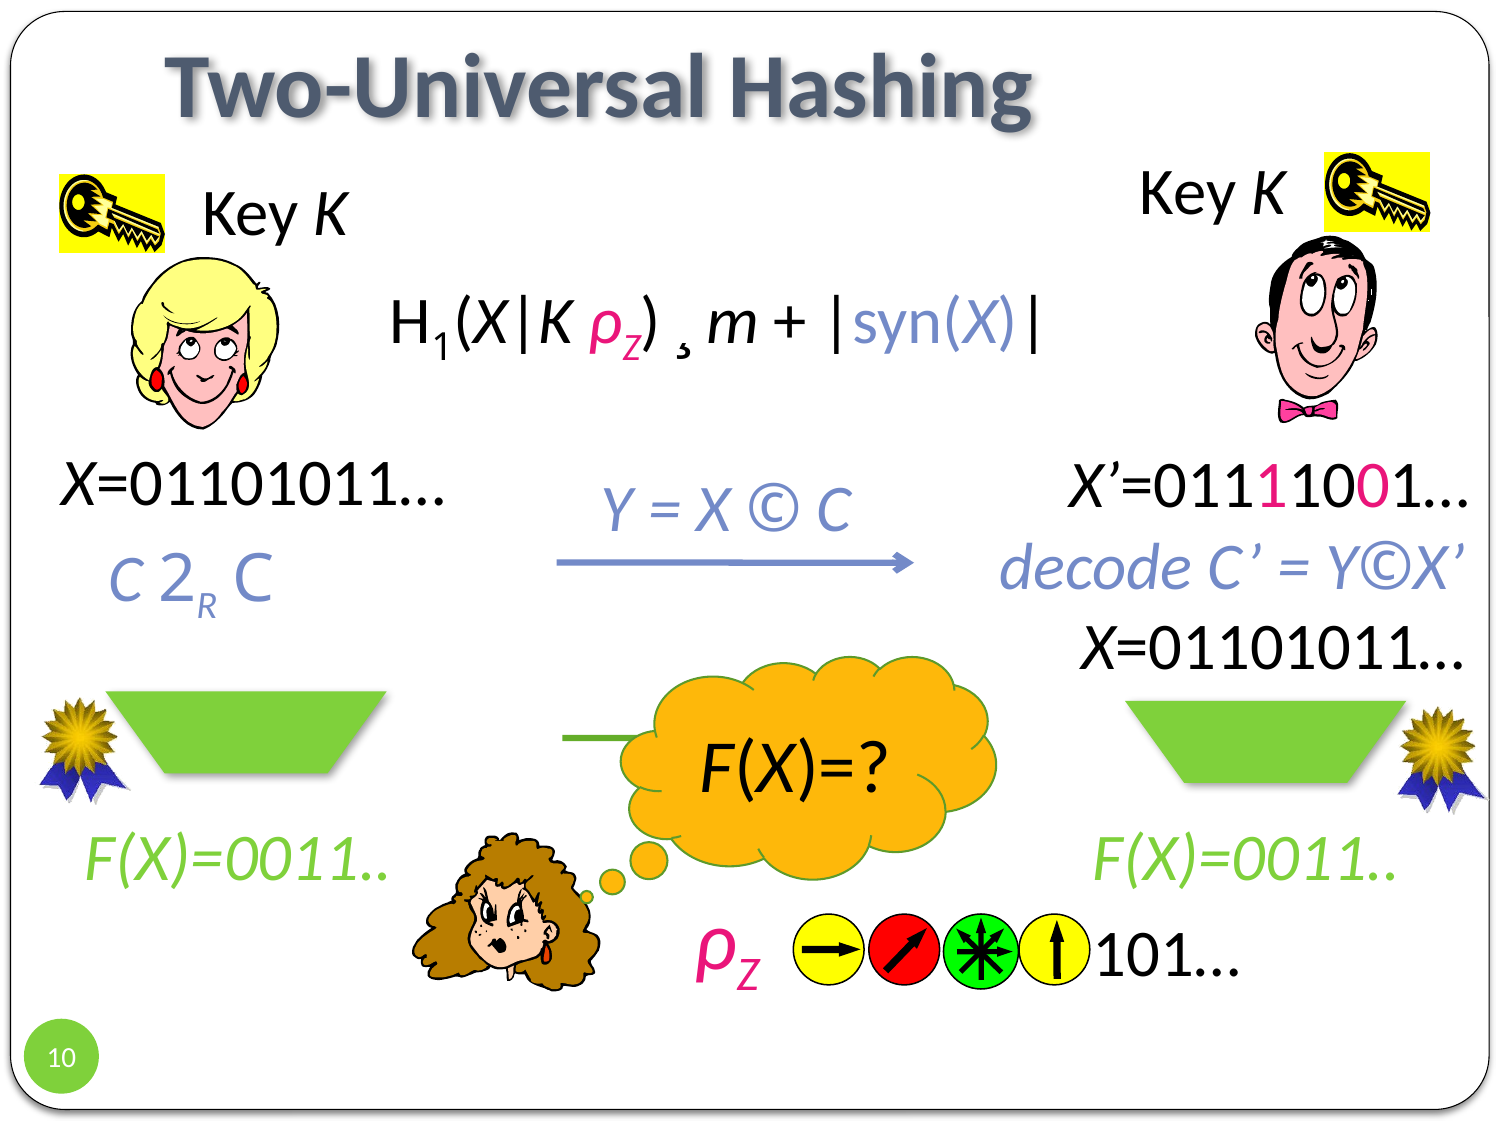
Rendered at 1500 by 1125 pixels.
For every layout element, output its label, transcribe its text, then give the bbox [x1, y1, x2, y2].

text_box F(X)=0011.. [1078, 806, 1442, 902]
text_box X=01101011… [1066, 595, 1489, 691]
text_box F(X)=? [608, 868, 626, 896]
title Two-Universal Hashing [150, 0, 1425, 151]
picture [1323, 152, 1431, 232]
text_box F(X)=? [619, 655, 998, 881]
text_box [1124, 699, 1380, 784]
picture [58, 173, 166, 254]
text_box 101… [1078, 902, 1313, 997]
text_box decode C’ = Y©X’ [984, 515, 1500, 611]
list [1381, 700, 1500, 820]
text_box C 2R C [93, 527, 387, 634]
text_box [142, 690, 388, 775]
text_box H1(X|K ρZ) ¸ m + |syn(X)| [374, 269, 1172, 376]
text_box Key K [187, 161, 610, 257]
text_box Y = X © C [585, 456, 879, 552]
text_box X’=01111001… [1054, 433, 1500, 515]
picture [1253, 234, 1381, 426]
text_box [792, 913, 1091, 990]
picture [128, 255, 283, 430]
text_box ρZ [679, 878, 786, 1008]
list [23, 691, 142, 810]
text_box X=01101011… [46, 431, 469, 527]
text_box F(X)=0011.. [70, 806, 457, 902]
picture [409, 831, 602, 992]
text_box Key K [1124, 140, 1348, 236]
slide_number 10 [23, 1018, 99, 1094]
